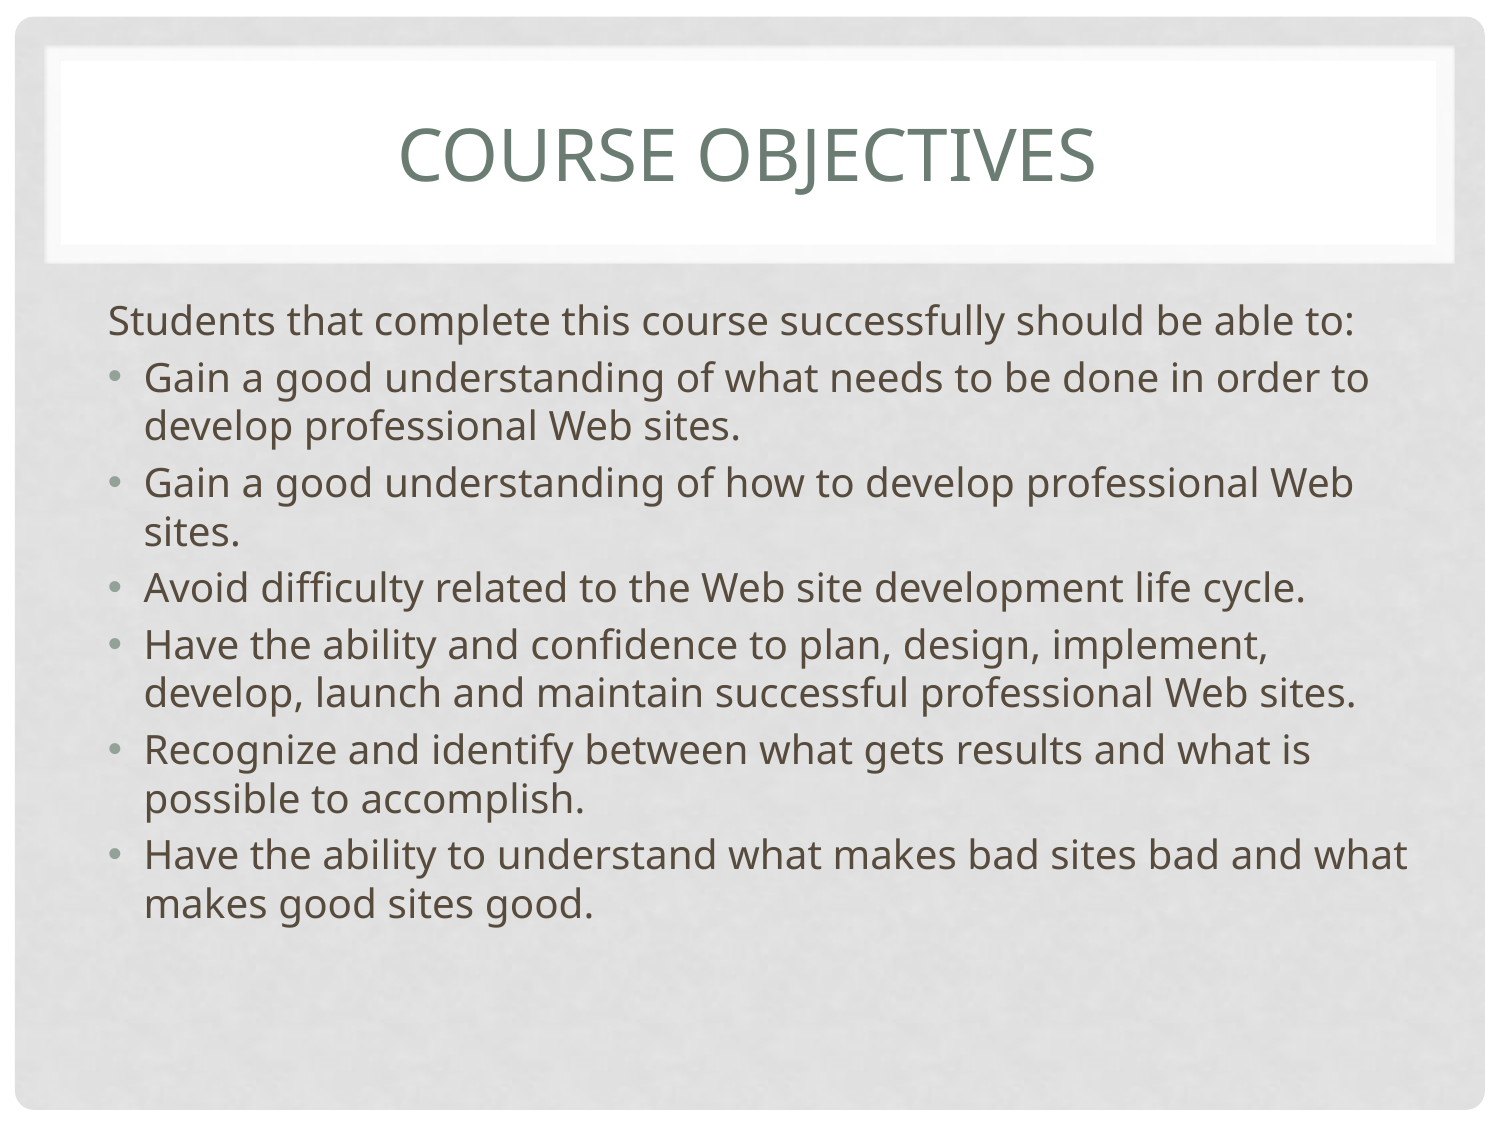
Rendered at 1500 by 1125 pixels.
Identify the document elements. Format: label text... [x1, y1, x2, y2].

list Students that complete this course successfully should be able to: Gain a good understanding of what needs to be done in order to develop professional Web sites. Gain a good understanding of how to develop professional Web sites. Avoid difficulty related to the Web site development life cycle. Have the ability and confidence to plan, design, implement, develop, launch and maintain successful professional Web sites. Recognize and identify between what gets results and what is possible to accomplish. Have the ability to understand what makes bad sites bad and what makes good sites good. [75, 287, 1425, 1005]
title Course objectives [69, 66, 1425, 238]
